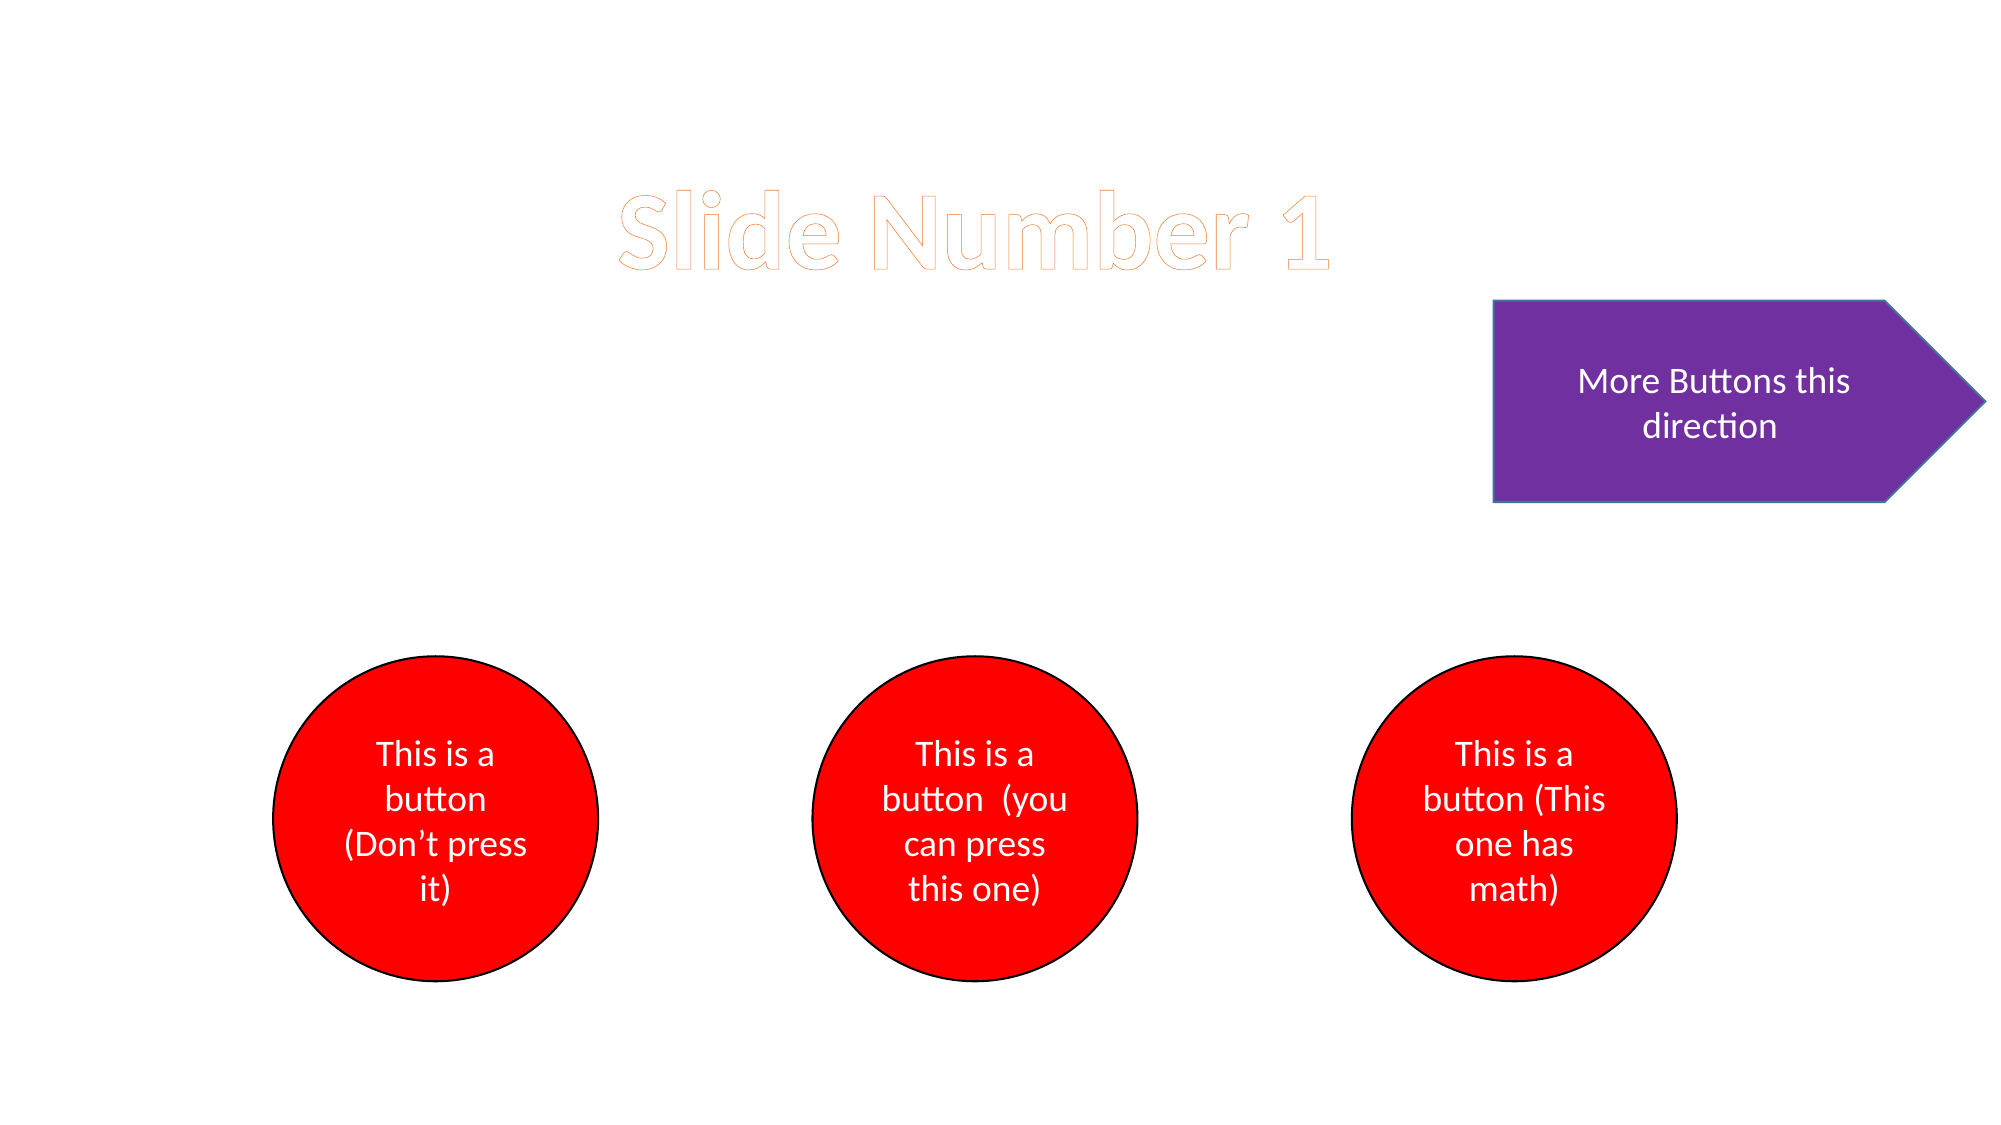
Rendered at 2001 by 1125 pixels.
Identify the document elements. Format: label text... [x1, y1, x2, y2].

text_box This is a button (This one has math) [1350, 655, 1678, 983]
text_box This is a button (you can press this one) [811, 655, 1139, 983]
text_box More Buttons this direction [1492, 299, 1987, 504]
text_box This is a button (Don’t press it) [272, 655, 600, 983]
text_box Slide Number 1 [601, 149, 1349, 300]
